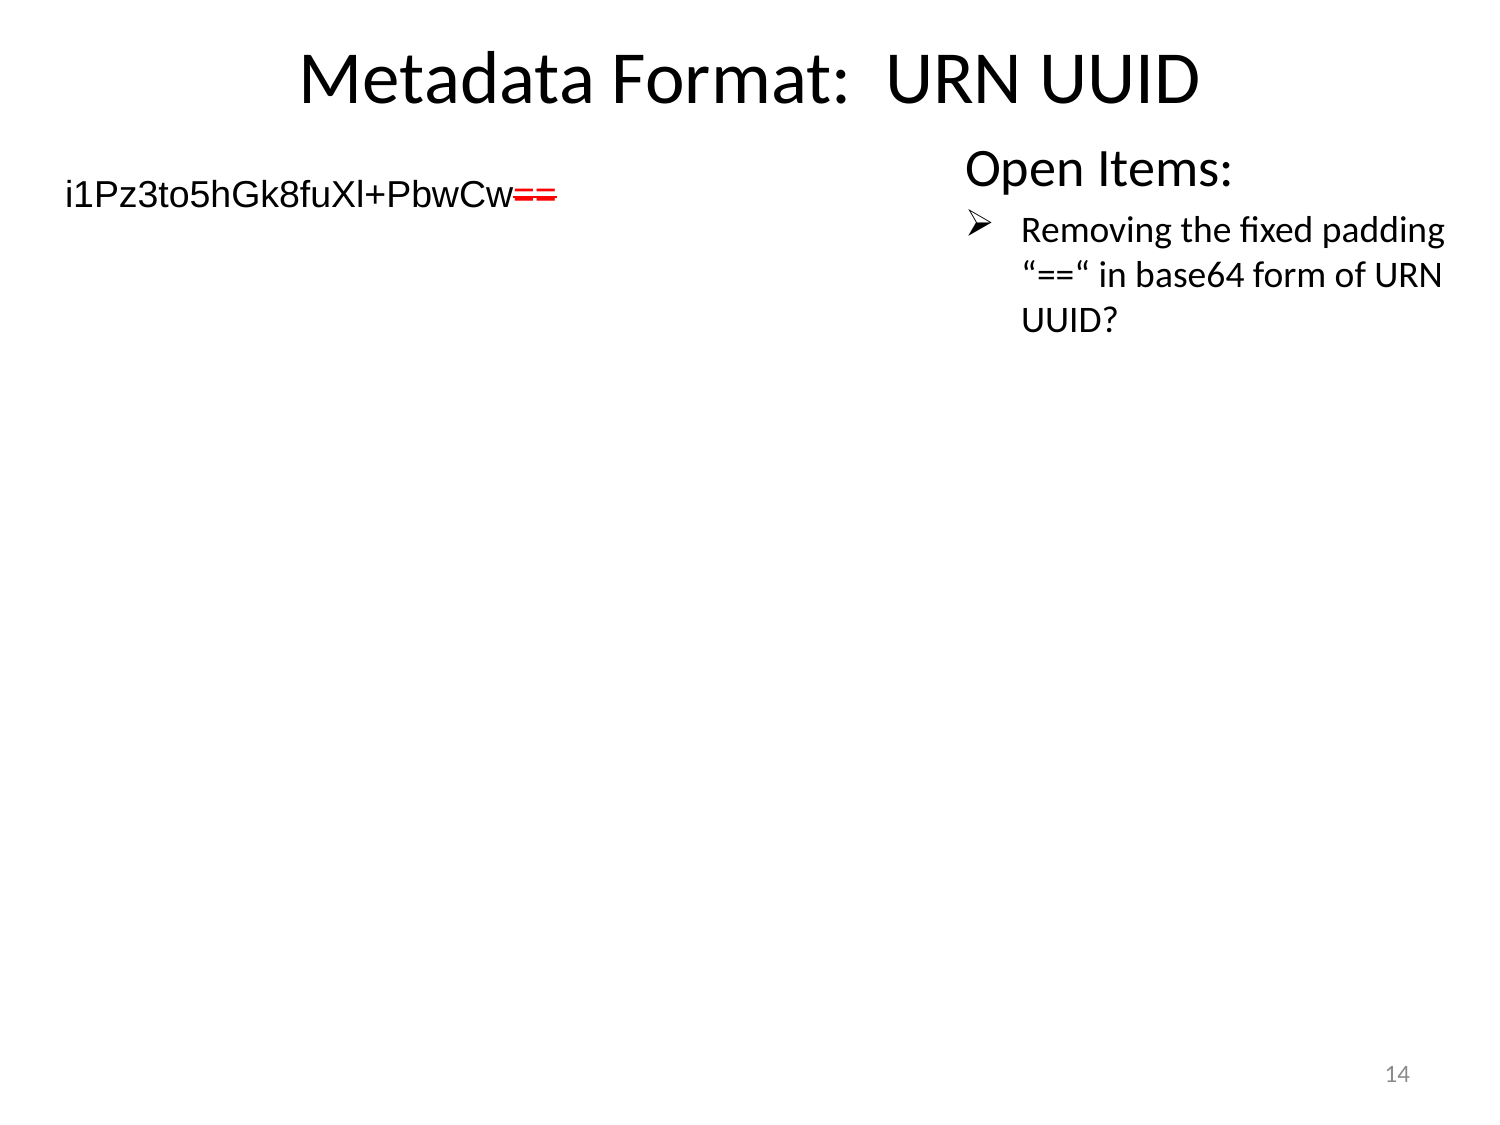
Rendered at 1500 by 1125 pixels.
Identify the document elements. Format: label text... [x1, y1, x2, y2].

slide_number 14 [1074, 1042, 1425, 1103]
text_box i1Pz3to5hGk8fuXl+PbwCw== [49, 162, 888, 975]
list Open Items: Removing the fixed padding “==“ in base64 form of URN UUID? [949, 124, 1472, 938]
title Metadata Format: URN UUID [74, 9, 1426, 138]
